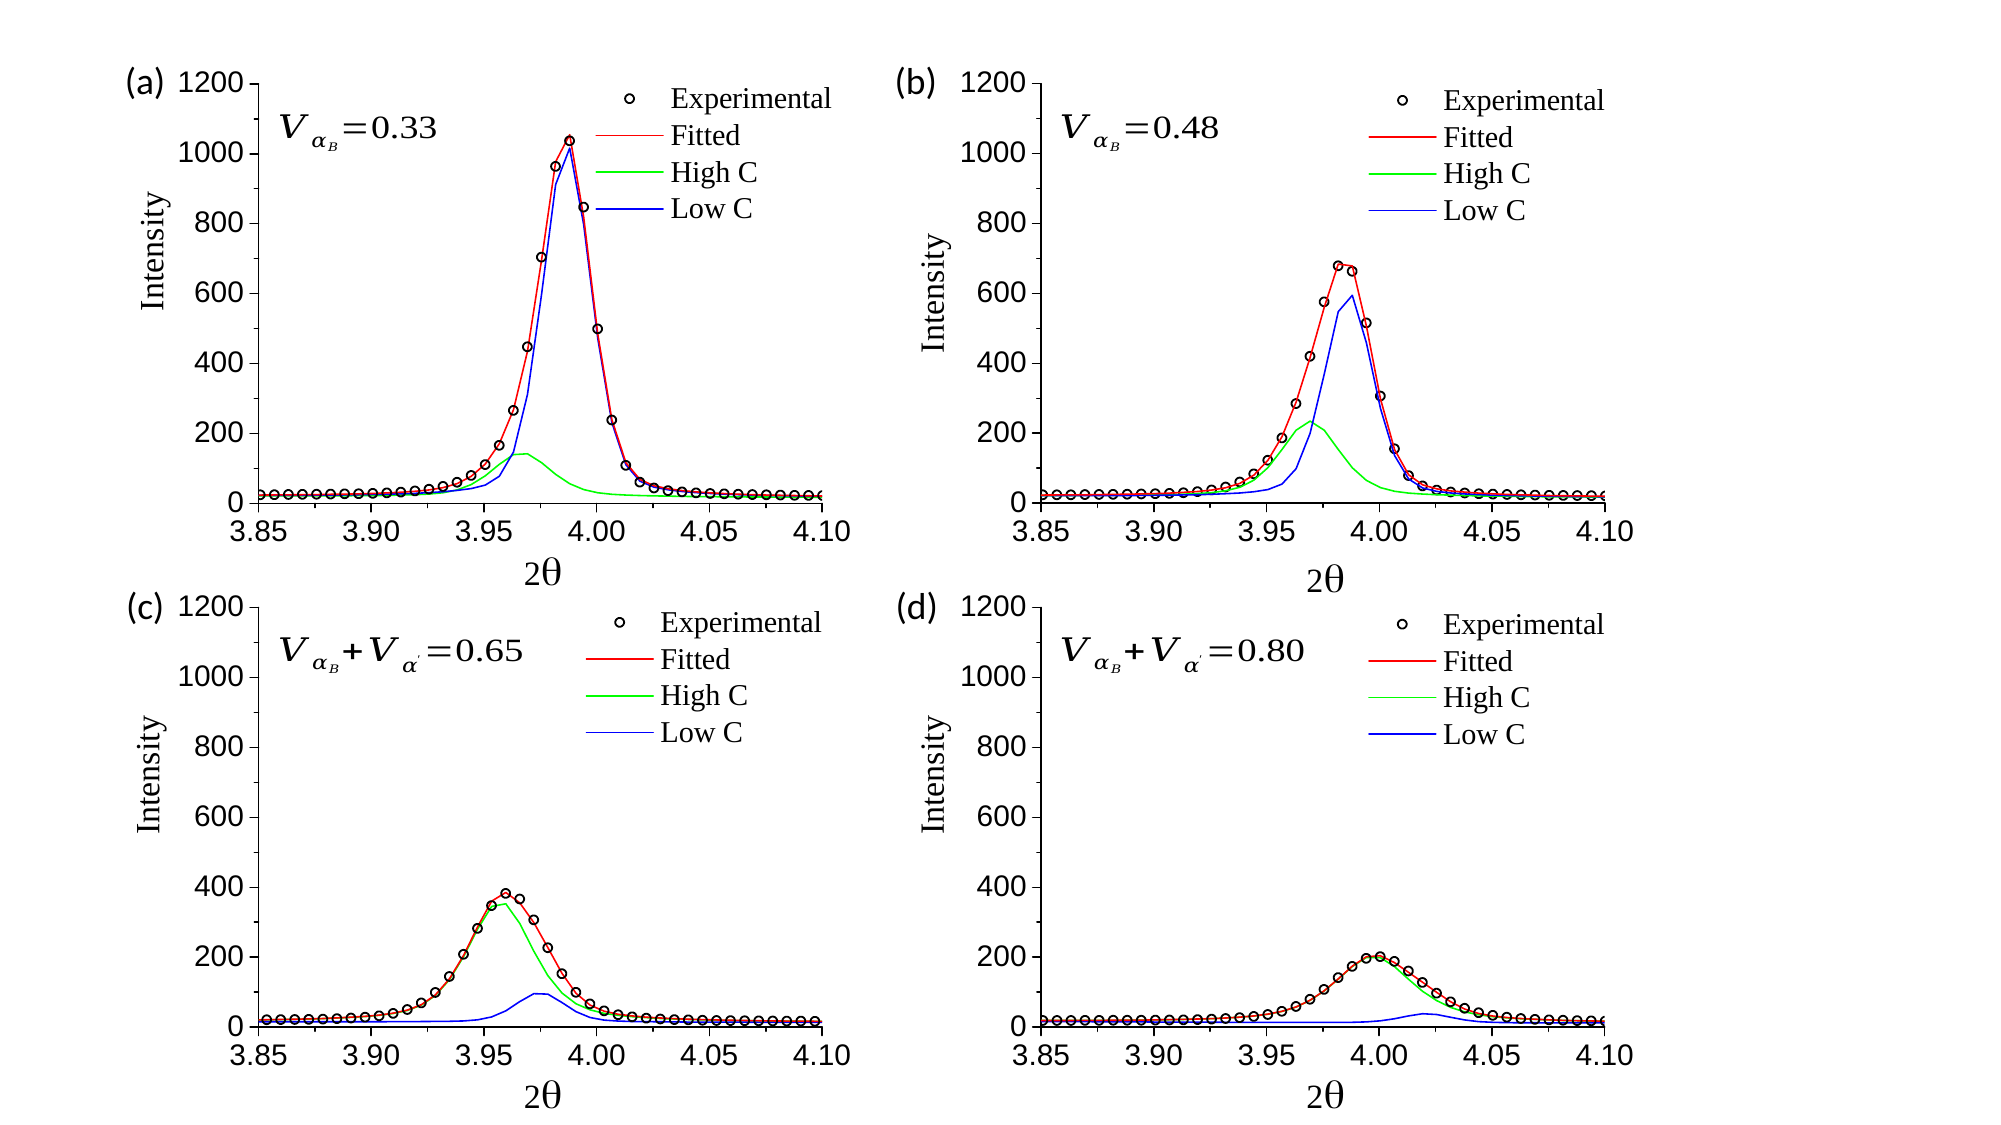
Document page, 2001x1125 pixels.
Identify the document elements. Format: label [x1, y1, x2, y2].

text_box [109, 15, 1721, 1125]
